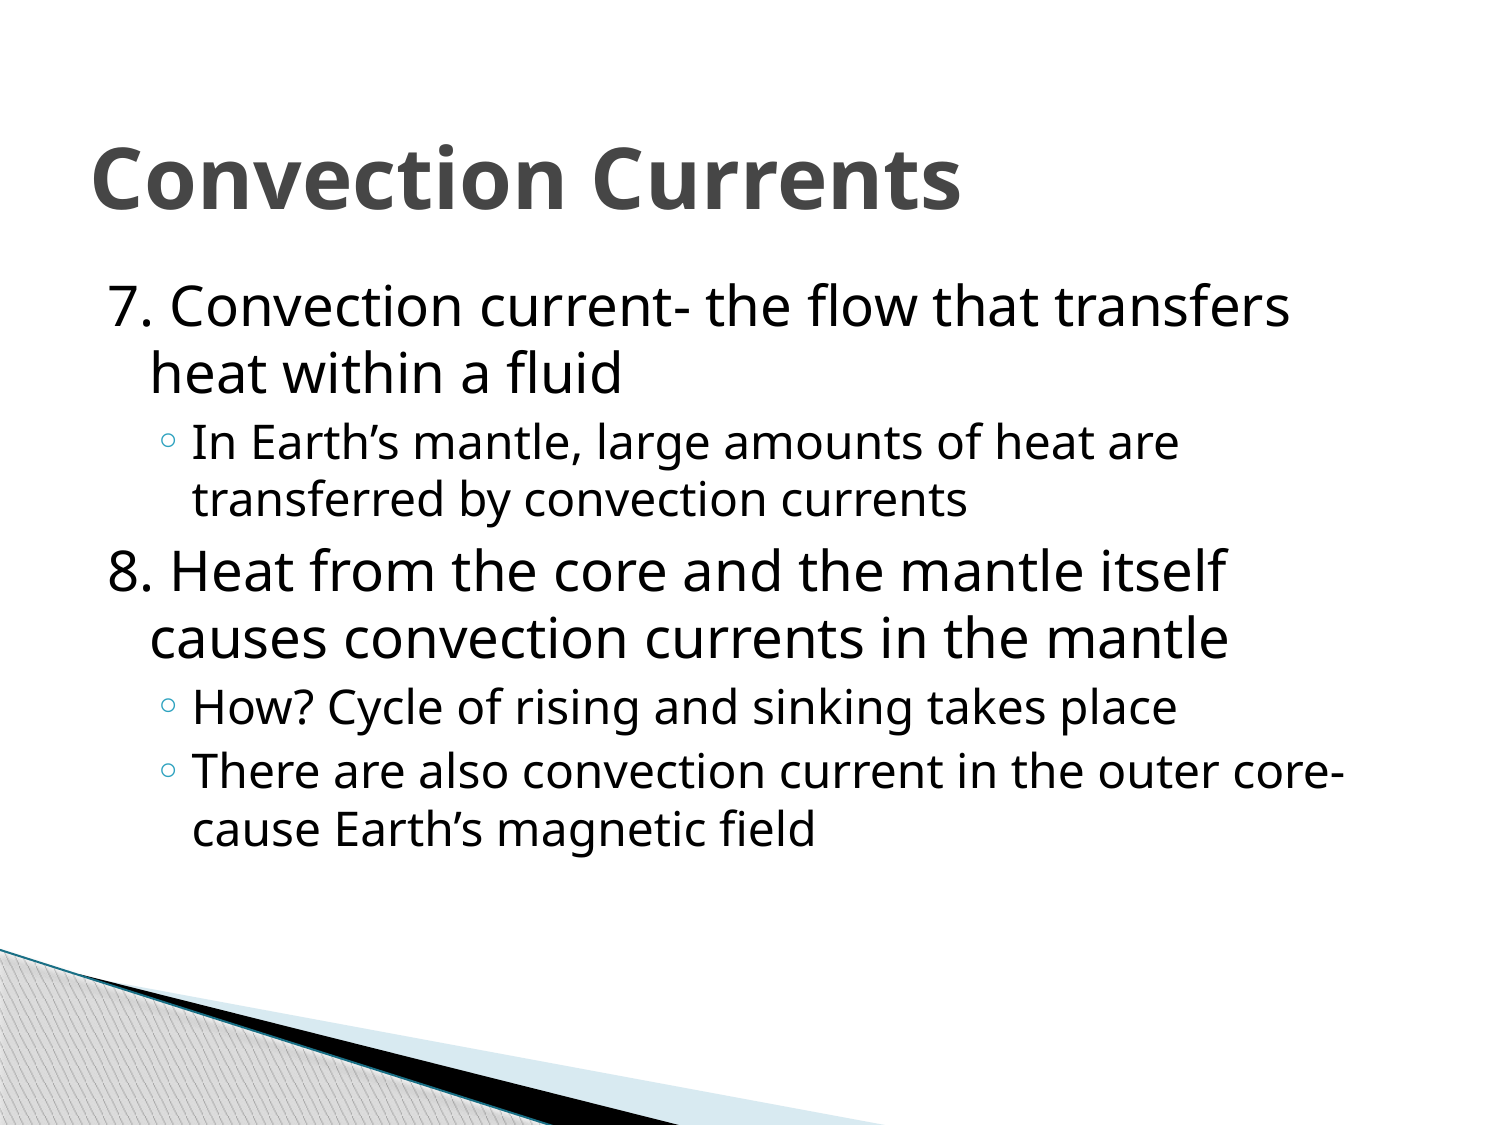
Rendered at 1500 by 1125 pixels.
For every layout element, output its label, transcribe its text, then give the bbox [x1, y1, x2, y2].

list 7. Convection current- the flow that transfers heat within a fluid In Earth’s mantle, large amounts of heat are transferred by convection currents 8. Heat from the core and the mantle itself causes convection currents in the mantle How? Cycle of rising and sinking takes place There are also convection current in the outer core- cause Earth’s magnetic field [75, 262, 1425, 1079]
title Convection Currents [75, 87, 1425, 262]
